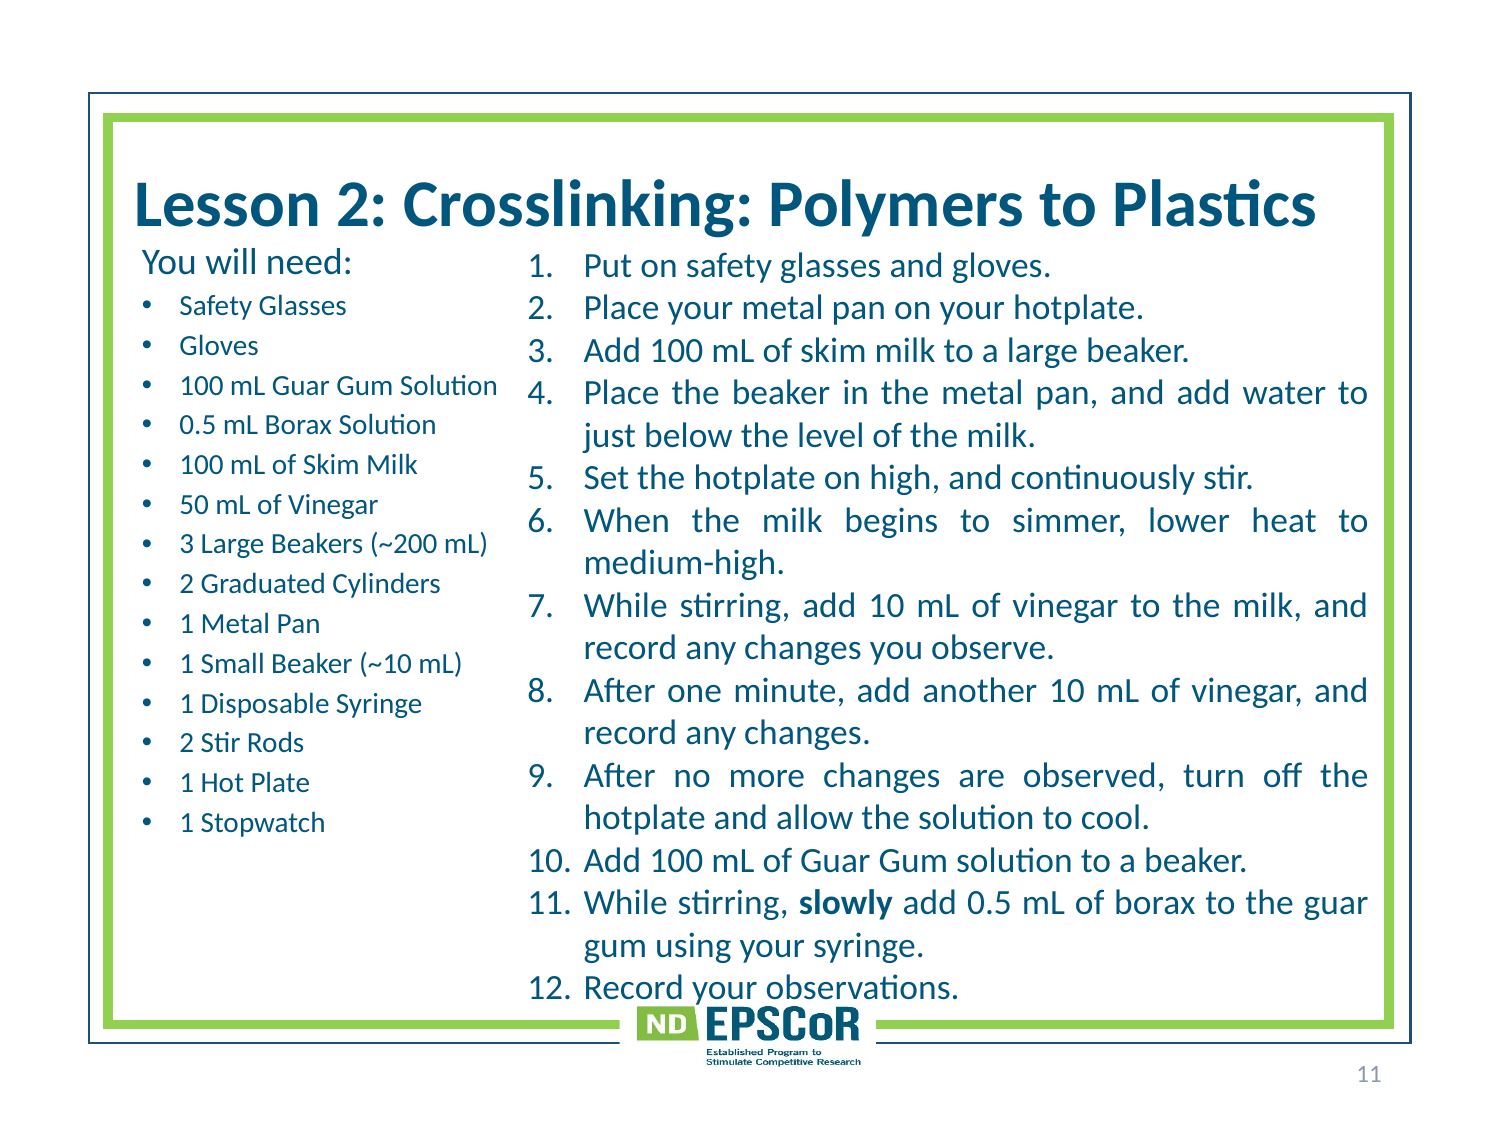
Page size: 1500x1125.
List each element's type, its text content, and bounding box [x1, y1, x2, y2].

text_box You will need: Safety Glasses Gloves 100 mL Guar Gum Solution 0.5 mL Borax Solution 100 mL of Skim Milk 50 mL of Vinegar 3 Large Beakers (~200 mL) 2 Graduated Cylinders 1 Metal Pan 1 Small Beaker (~10 mL) 1 Disposable Syringe 2 Stir Rods 1 Hot Plate 1 Stopwatch [126, 234, 512, 957]
text_box Put on safety glasses and gloves. Place your metal pan on your hotplate. Add 100 mL of skim milk to a large beaker. Place the beaker in the metal pan, and add water to just below the level of the milk. Set the hotplate on high, and continuously stir. When the milk begins to simmer, lower heat to medium-high. While stirring, add 10 mL of vinegar to the milk, and record any changes you observe. After one minute, add another 10 mL of vinegar, and record any changes. After no more changes are observed, turn off the hotplate and allow the solution to cool. Add 100 mL of Guar Gum solution to a beaker. While stirring, slowly add 0.5 mL of borax to the guar gum using your syringe. Record your observations. [512, 234, 1385, 1015]
picture [844, 1015, 851, 1021]
picture [740, 1015, 747, 1023]
picture [619, 1015, 876, 1068]
picture [817, 1018, 825, 1035]
slide_number 11 [1059, 1042, 1397, 1103]
title Lesson 2: Crosslinking: Polymers to Plastics [119, 131, 1377, 278]
